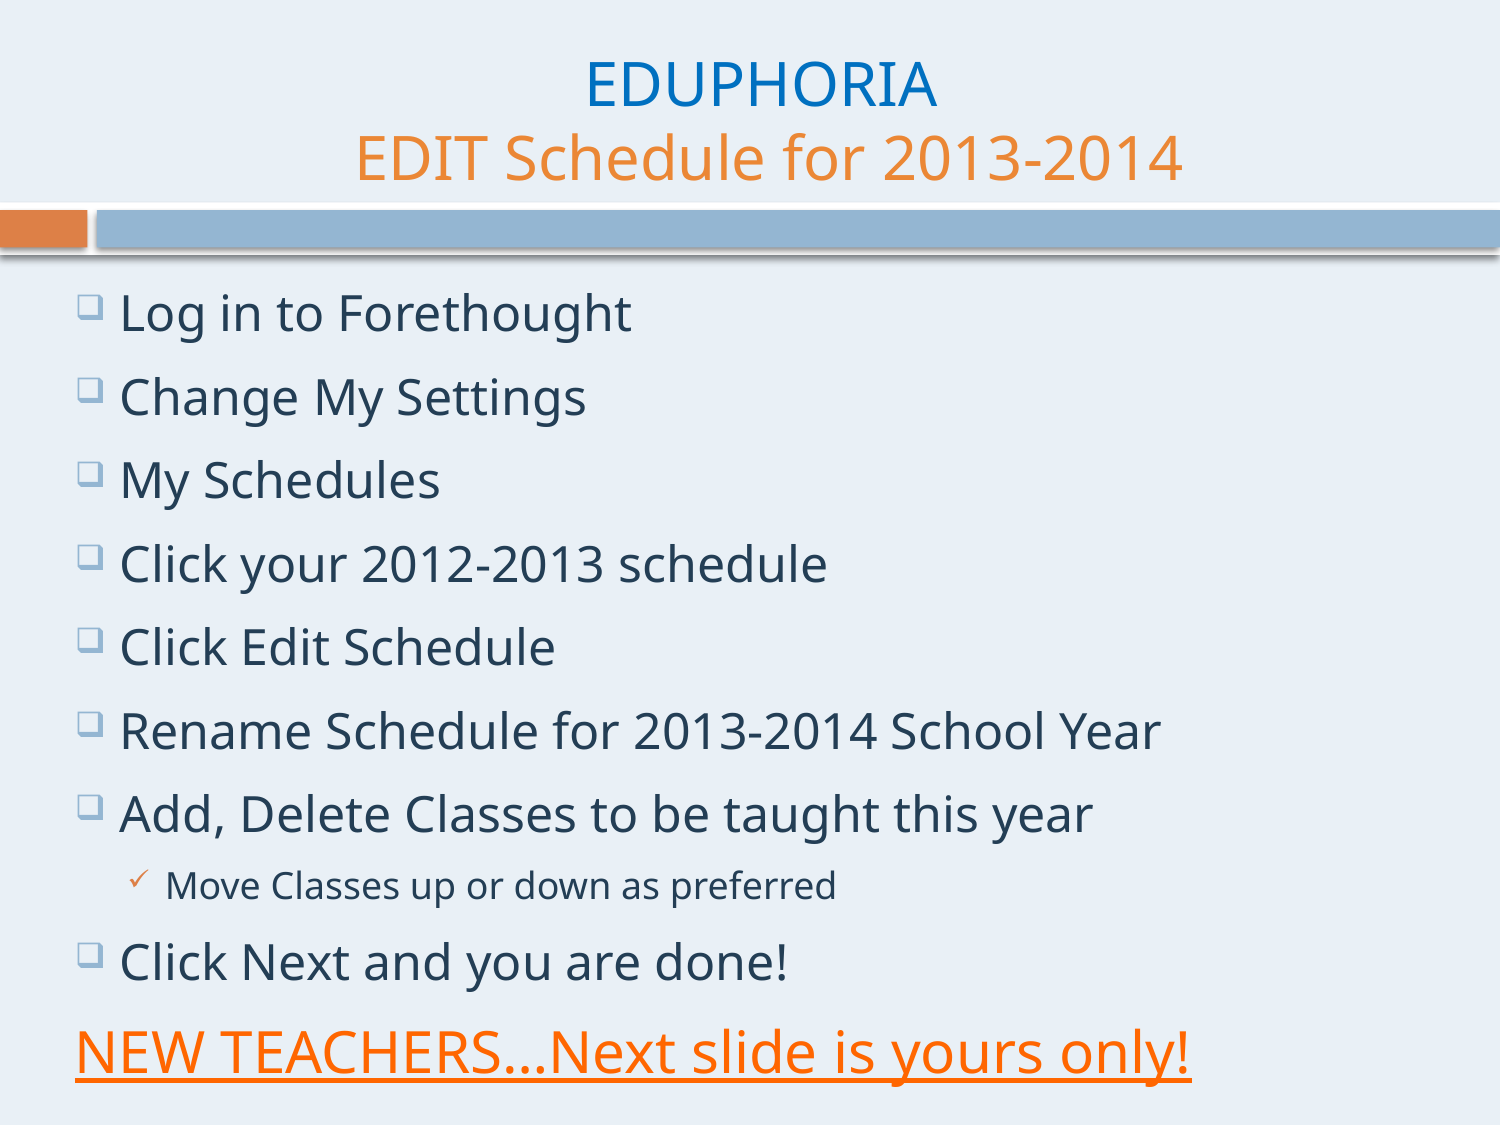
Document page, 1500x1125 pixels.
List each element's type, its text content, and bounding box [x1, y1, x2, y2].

list Log in to Forethought Change My Settings My Schedules Click your 2012-2013 schedule Click Edit Schedule Rename Schedule for 2013-2014 School Year Add, Delete Classes to be taught this year Move Classes up or down as preferred Click Next and you are done! NEW TEACHERS…Next slide is yours only! [0, 262, 1438, 1125]
title EDUPHORIA EDIT Schedule for 2013-2014 [100, 37, 1438, 200]
